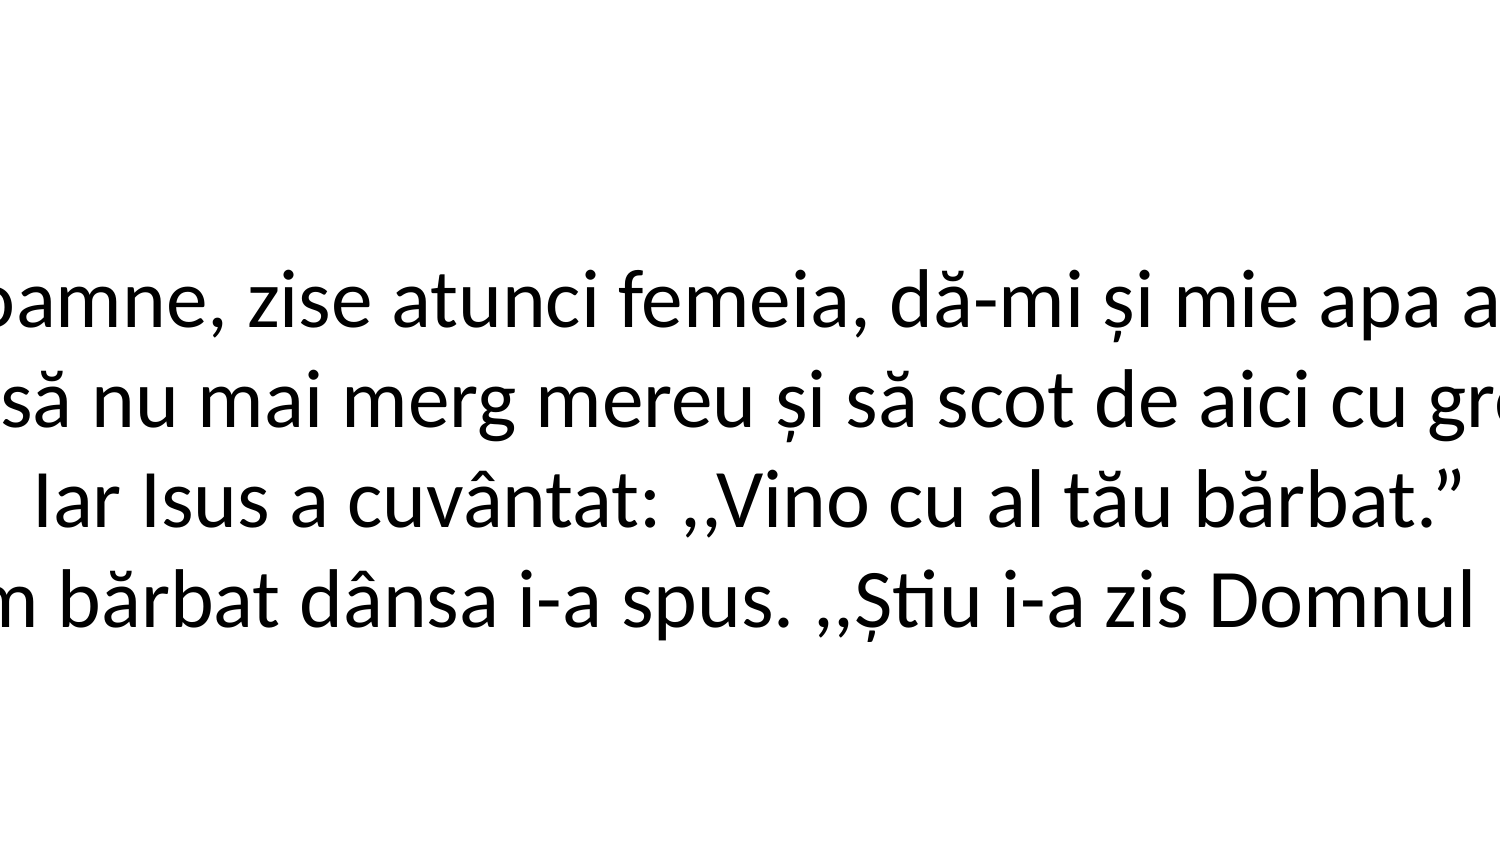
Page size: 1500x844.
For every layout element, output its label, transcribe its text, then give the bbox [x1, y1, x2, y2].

text_box 5. Doamne, zise atunci femeia, dă-mi și mie apa aceea Ca să nu mai merg mereu și să scot de aici cu greu. Iar Isus a cuvântat: ,,Vino cu al tău bărbat.” N-am bărbat dânsa i-a spus. ,,Știu i-a zis Domnul Isus. [0, 192, 1500, 652]
